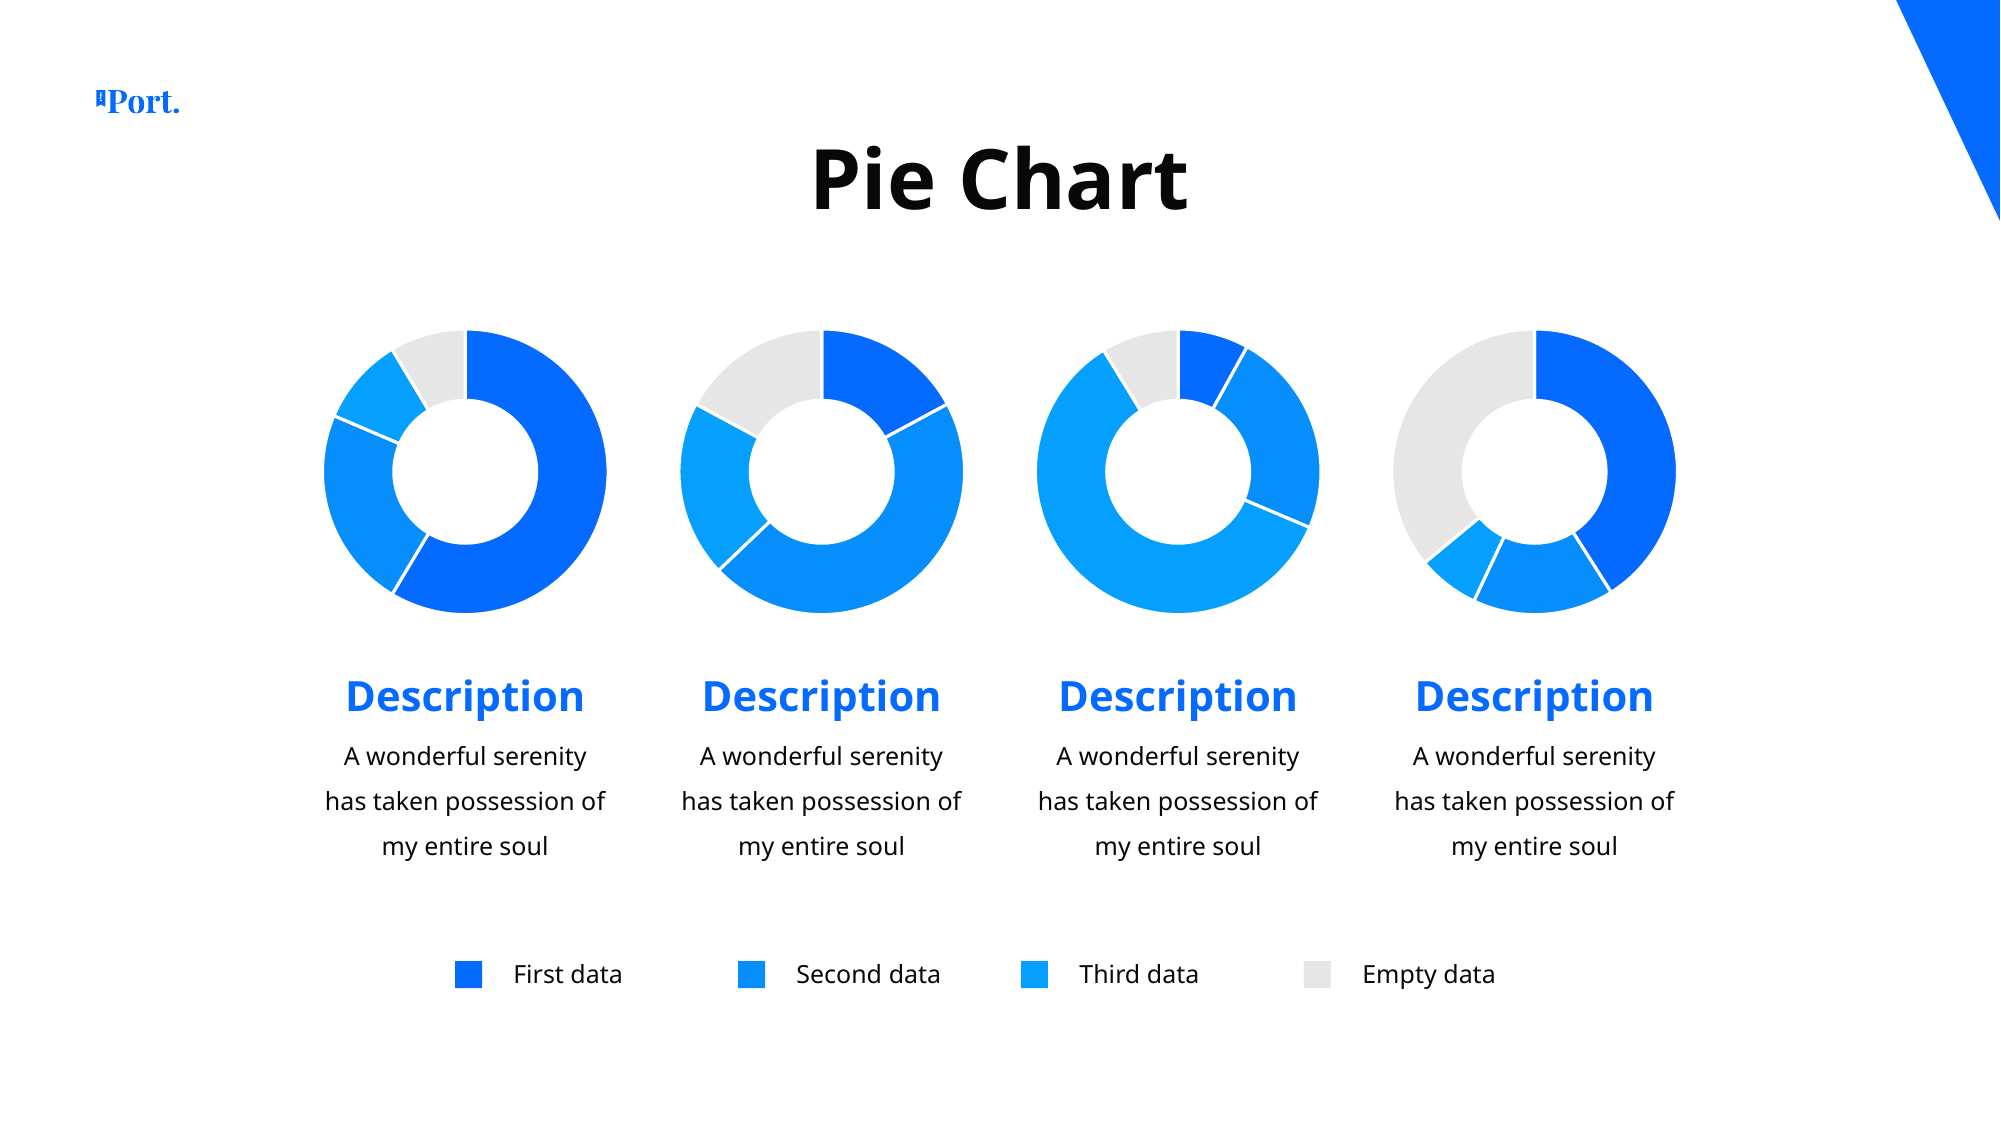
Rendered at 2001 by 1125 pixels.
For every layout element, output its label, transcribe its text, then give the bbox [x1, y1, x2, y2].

text_box Third data [1064, 951, 1262, 997]
text_box First data [498, 951, 696, 997]
list Pie Chart [513, 118, 1487, 234]
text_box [1378, 662, 1692, 865]
text_box Second data [781, 951, 979, 997]
text_box [737, 960, 766, 989]
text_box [1021, 662, 1335, 865]
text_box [665, 662, 979, 865]
text_box [1020, 960, 1049, 989]
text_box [308, 662, 622, 865]
text_box Empty data [1347, 951, 1545, 997]
text_box [454, 960, 483, 989]
chart [281, 322, 1719, 621]
text_box [1303, 960, 1332, 989]
